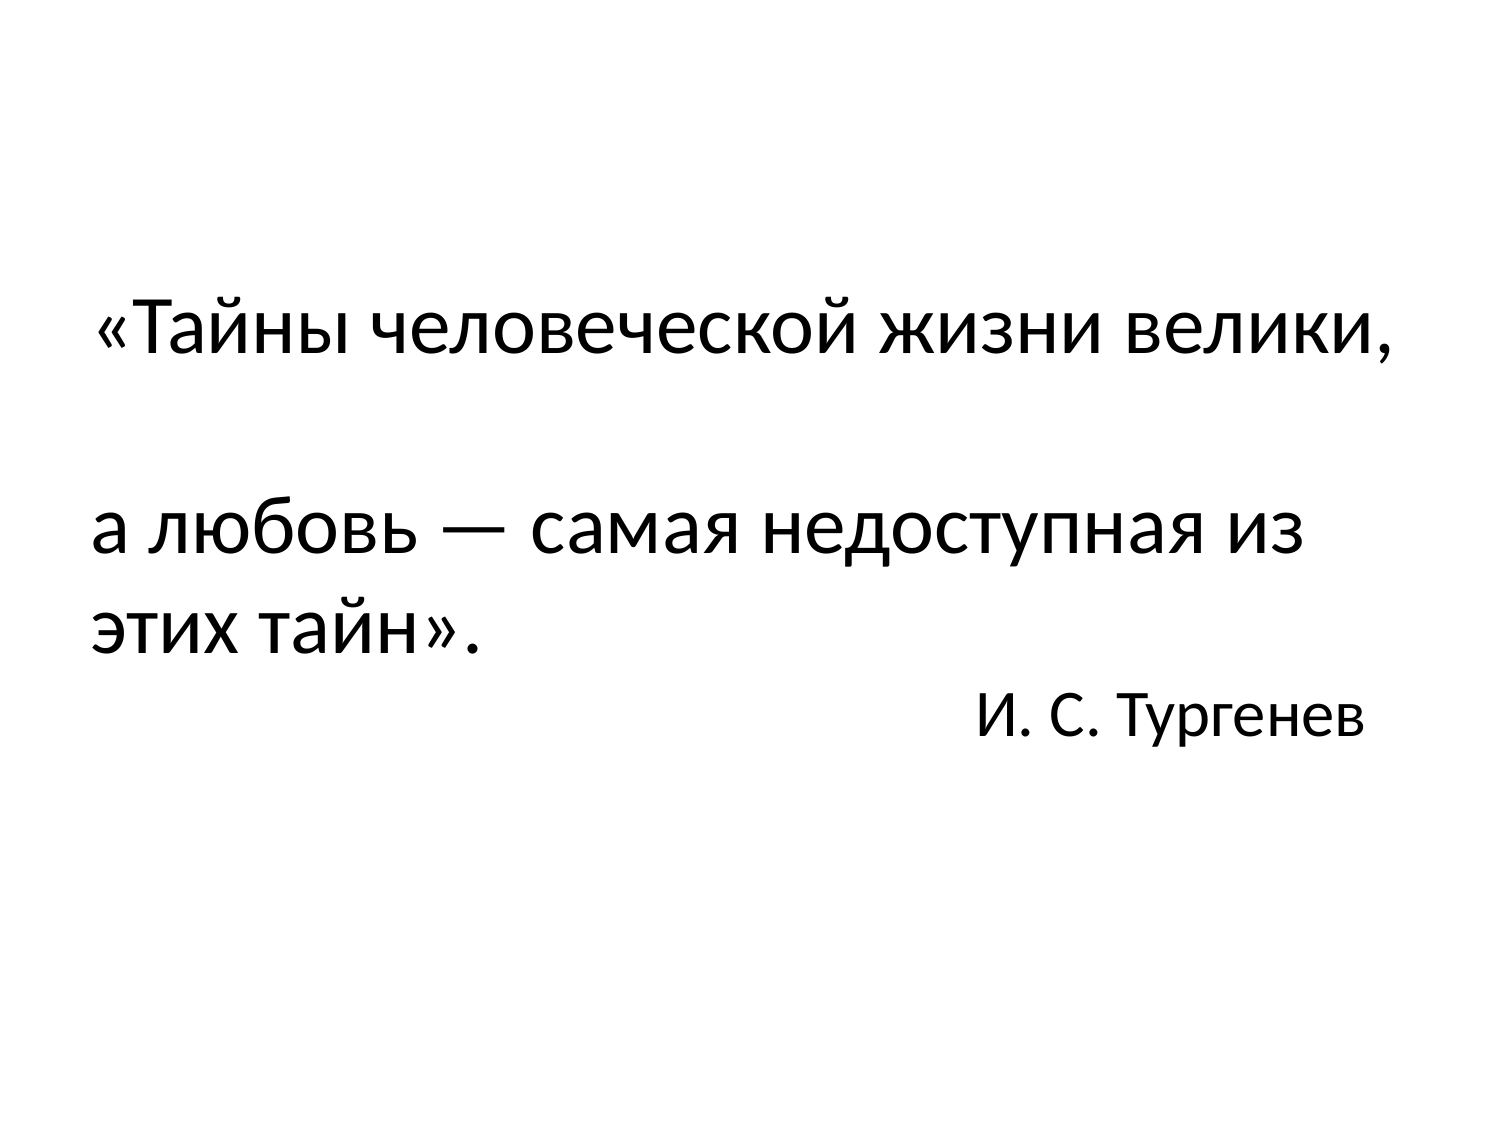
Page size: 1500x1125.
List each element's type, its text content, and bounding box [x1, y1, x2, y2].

list «Тайны человеческой жизни велики, а любовь — самая недоступная из этих тайн». И. С. Тургенев [75, 262, 1425, 1005]
